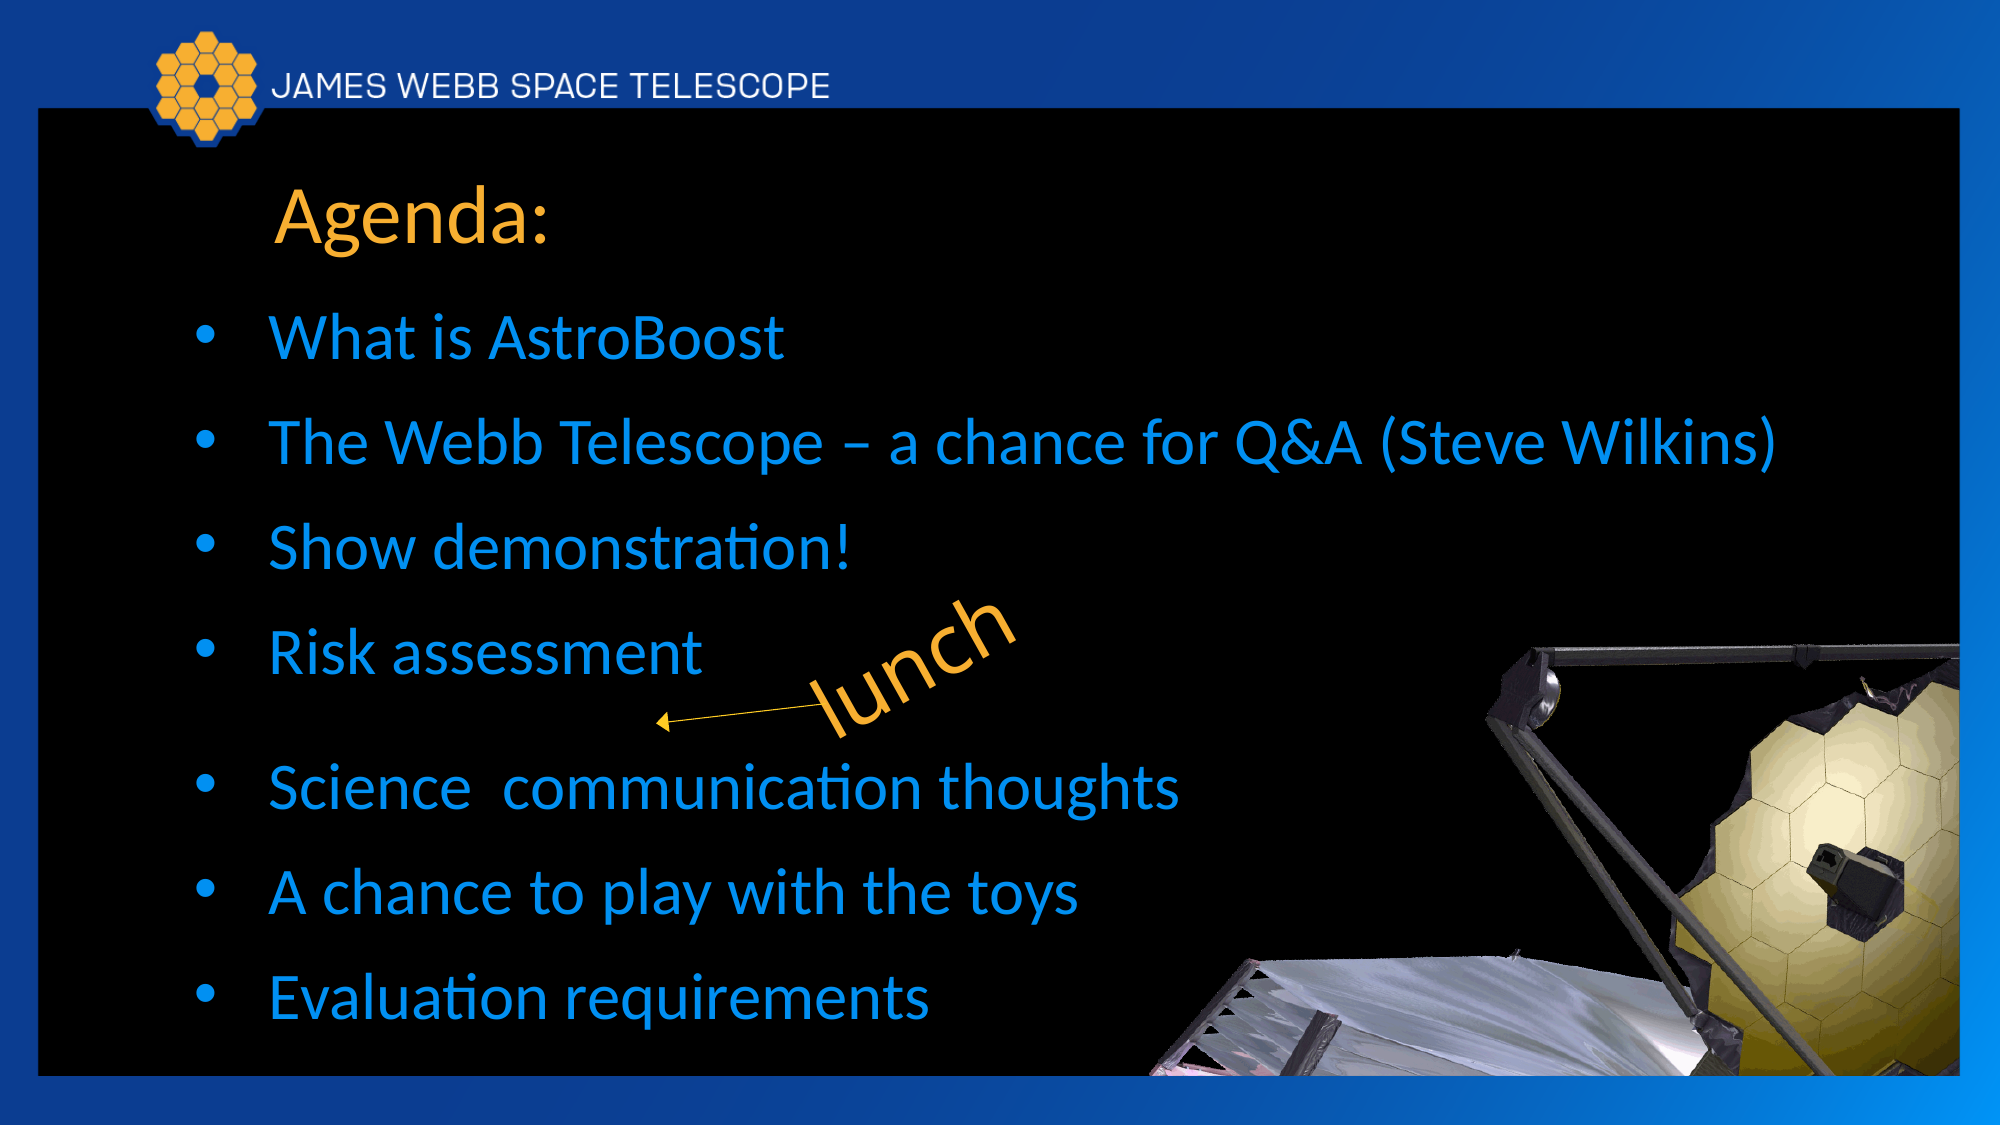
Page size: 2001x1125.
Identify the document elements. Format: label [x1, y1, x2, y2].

text_box [656, 703, 826, 724]
picture [0, 0, 2000, 1125]
